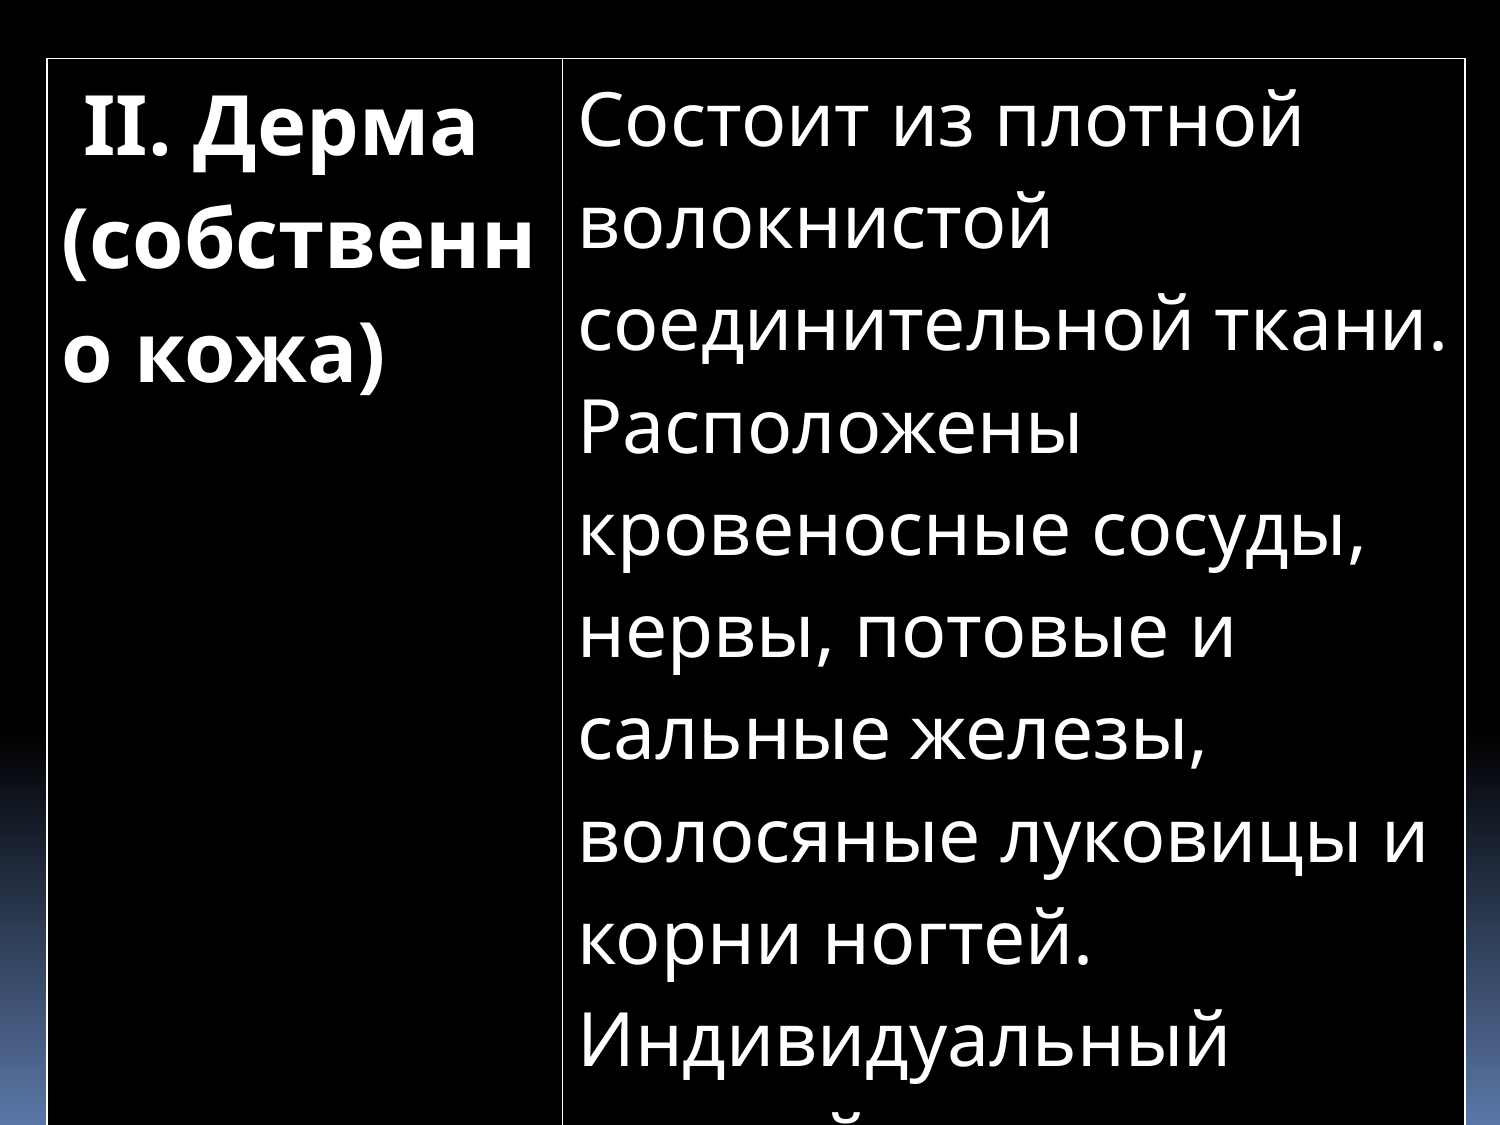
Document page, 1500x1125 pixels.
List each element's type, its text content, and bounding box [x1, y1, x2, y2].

table_header II. Дерма (собственно кожа) [48, 59, 562, 1125]
table_header Состоит из плотной волокнистой соединительной ткани. Расположены кровеносные сосуды, нервы, потовые и сальные железы, волосяные луковицы и корни ногтей. Индивидуальный кожный рисунок из мелких бороздок. [563, 59, 1464, 1125]
